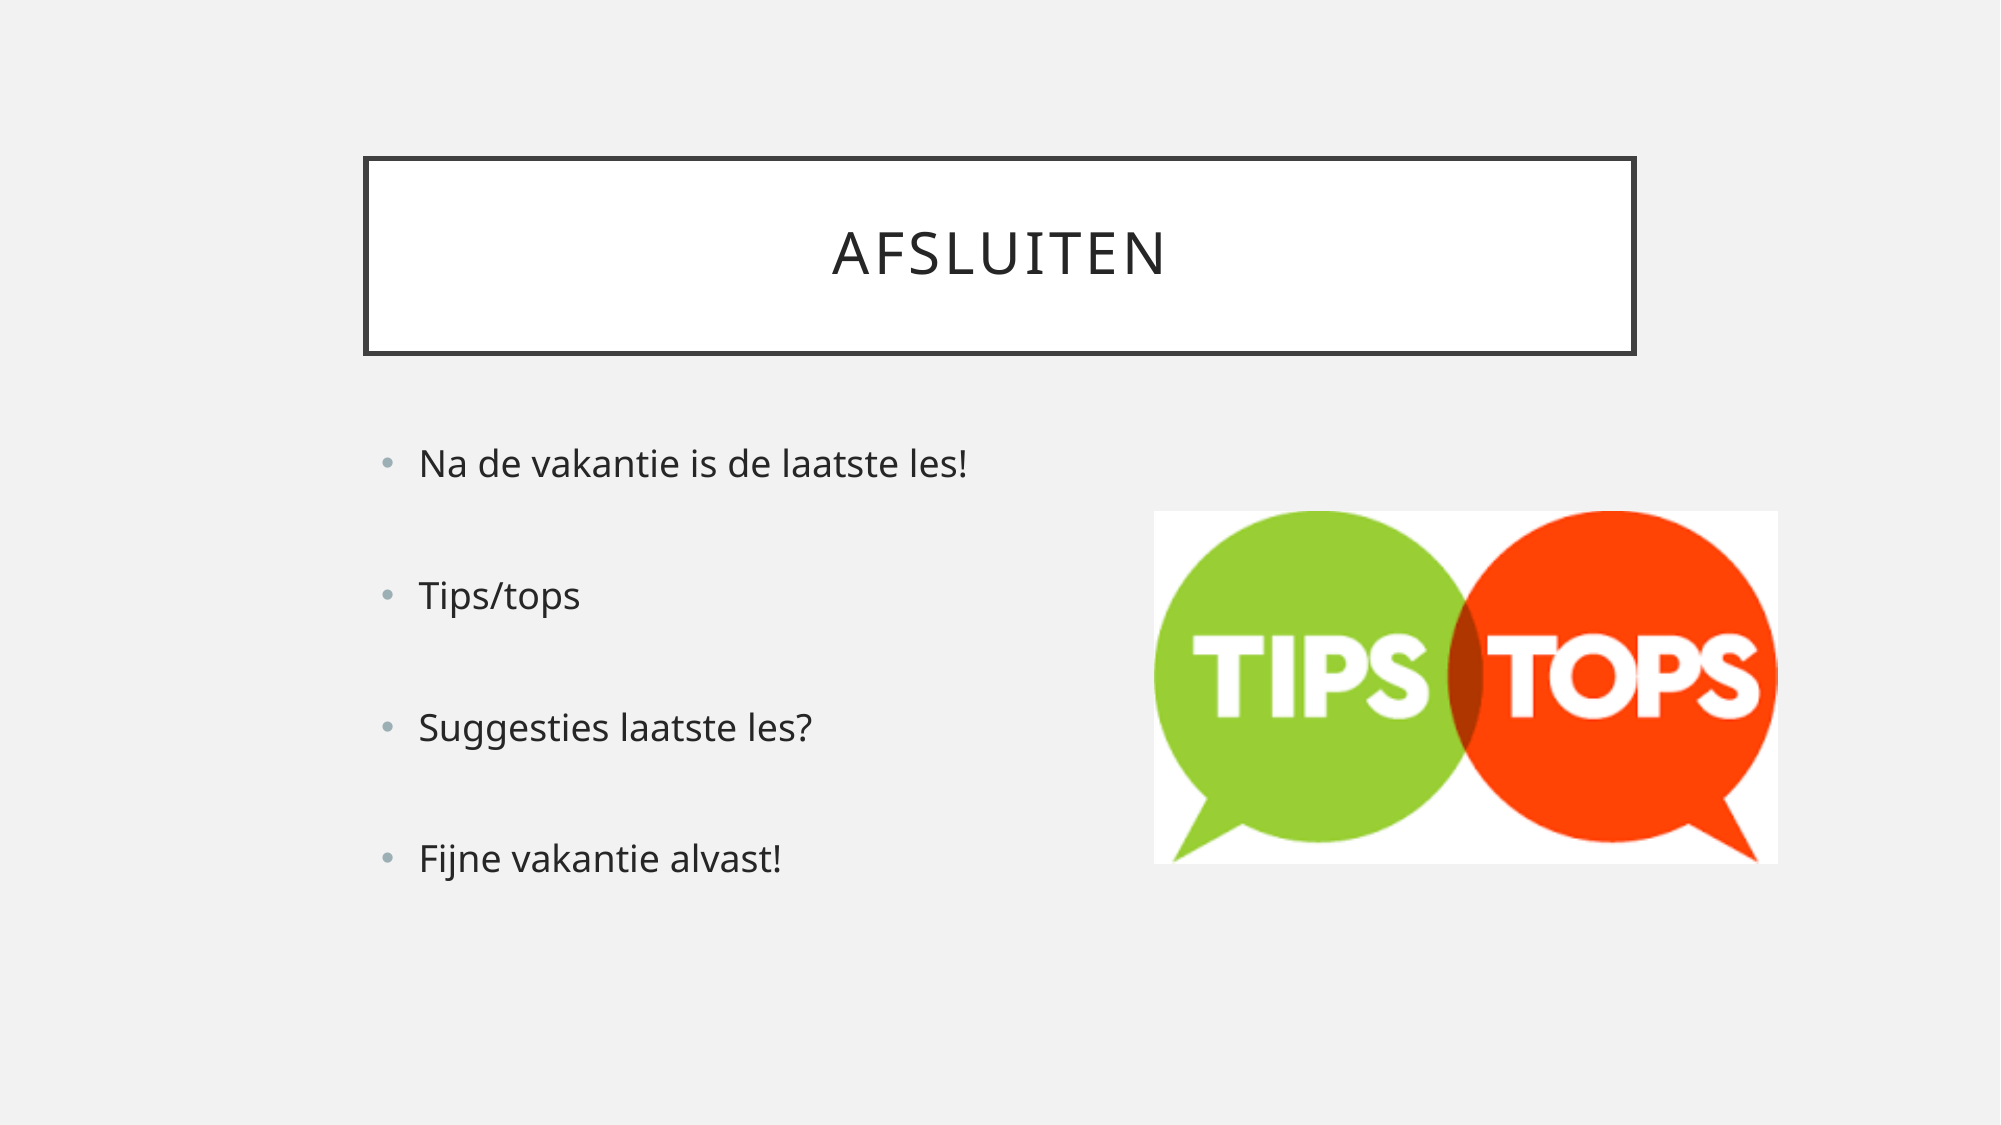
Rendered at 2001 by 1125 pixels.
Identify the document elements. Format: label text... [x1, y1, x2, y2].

picture [1154, 511, 1778, 864]
list Na de vakantie is de laatste les! Tips/tops Suggesties laatste les? Fijne vakantie alvast! [366, 432, 1634, 942]
title afsluiten [363, 156, 1637, 356]
